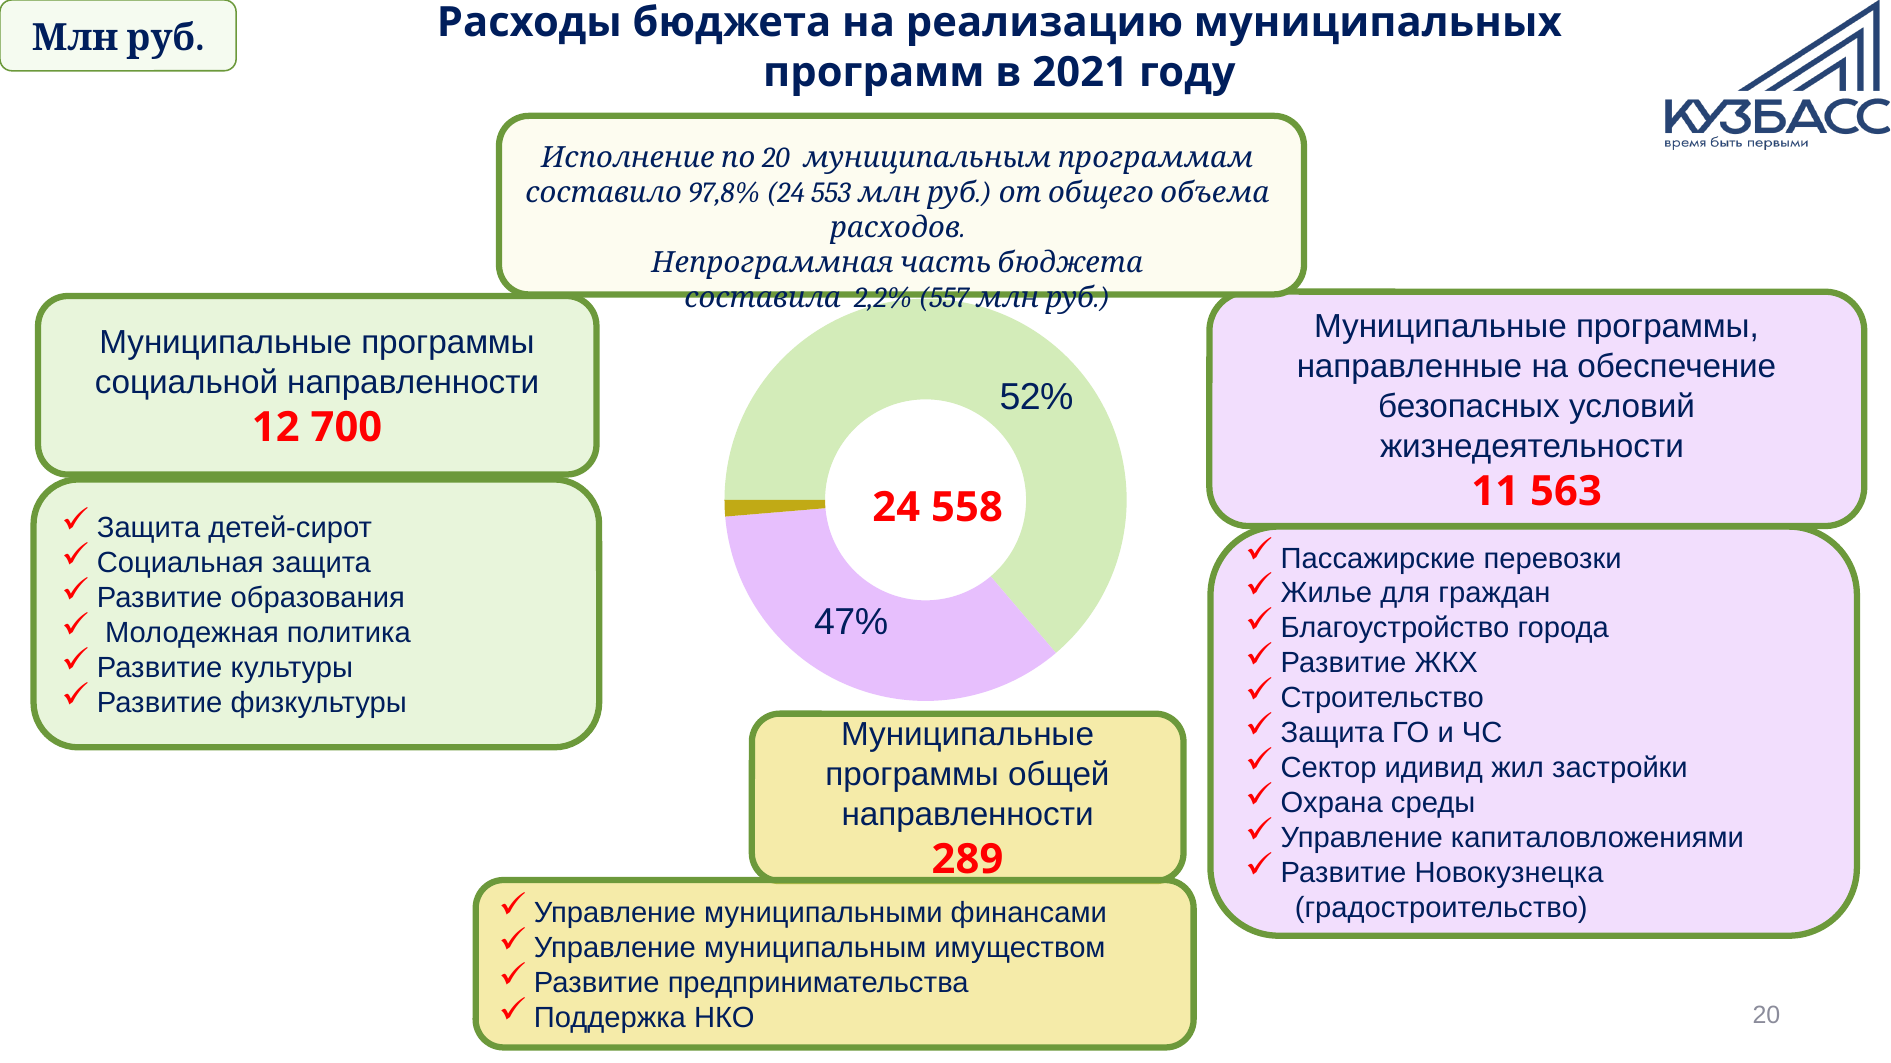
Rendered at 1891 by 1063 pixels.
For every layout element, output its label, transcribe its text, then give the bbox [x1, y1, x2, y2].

text_box Управление муниципальными финансами Управление муниципальным имуществом Развитие предпринимательства Поддержка НКО [472, 876, 1197, 1051]
text_box Муниципальные программы, направленные на обеспечение безопасных условий жизнедеятельности 11 563 [1206, 288, 1868, 530]
text_box Пассажирские перевозки Жилье для граждан Благоустройство города Развитие ЖКХ Строительство Защита ГО и ЧС Сектор идивид жил застройки Охрана среды Управление капиталовложениями Развитие Новокузнецка (градостроительство) [1207, 523, 1861, 939]
text_box Исполнение по 20 муниципальным программам составило 97,8% (24 553 млн руб.) от общего объема расходов. Непрограммная часть бюджета составила 2,2% (557 млн руб.) [492, 131, 1303, 321]
text_box [499, 112, 1308, 281]
text_box Муниципальные программы общей направленности 289 [748, 723, 1187, 878]
slide_number 20 [1354, 985, 1796, 1042]
text_box Защита детей-сирот Социальная защита Развитие образования Молодежная политика Развитие культуры Развитие физкультуры [30, 476, 598, 751]
text_box Муниципальные программы социальной направленности 12 700 [34, 292, 586, 478]
picture [1665, 0, 1891, 151]
chart [593, 276, 1190, 712]
title Расходы бюджета на реализацию муниципальных программ в 2021 году [308, 0, 1665, 90]
text_box Млн руб. [0, 0, 240, 74]
